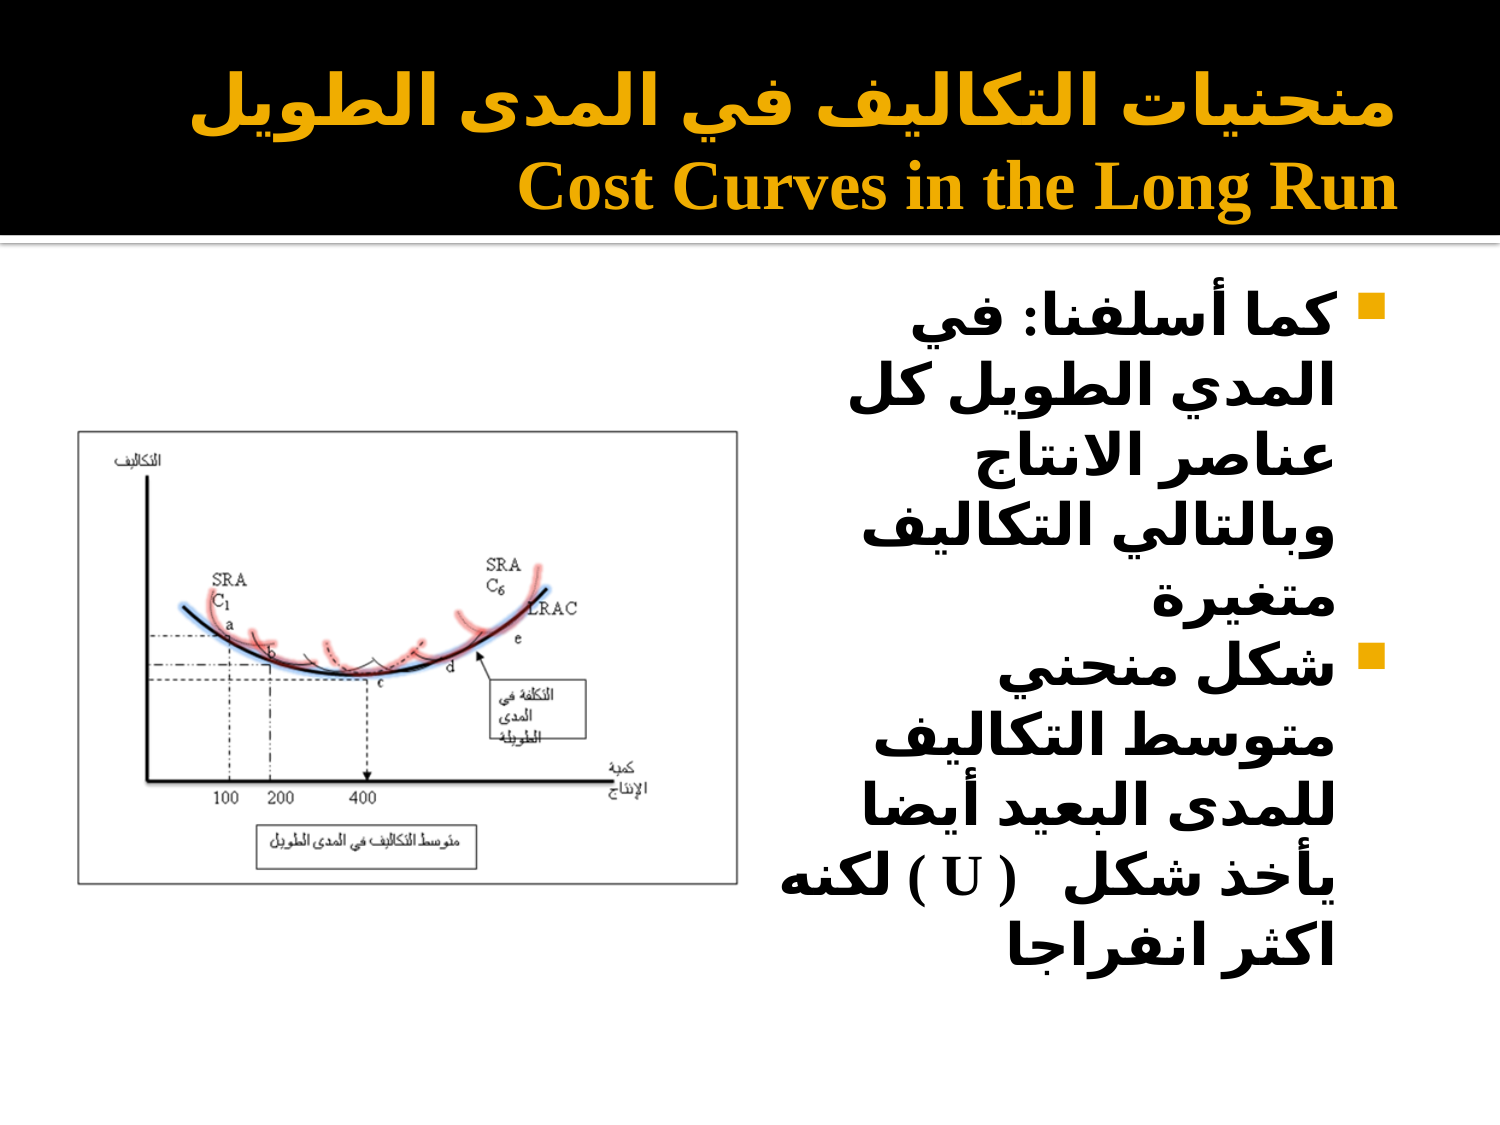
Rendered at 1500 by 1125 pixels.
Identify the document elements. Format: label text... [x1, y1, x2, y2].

title منحنيات التكاليف في المدى الطويل Cost Curves in the Long Run [75, 45, 1425, 233]
list كما أسلفنا: في المدي الطويل كل عناصر الانتاج وبالتالي التكاليف متغيرة شكل منحني متوسط التكاليف للمدى البعيد أيضا يأخذ شكل ( U ) لكنه اكثر انفراجا [762, 262, 1425, 1005]
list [76, 430, 740, 887]
